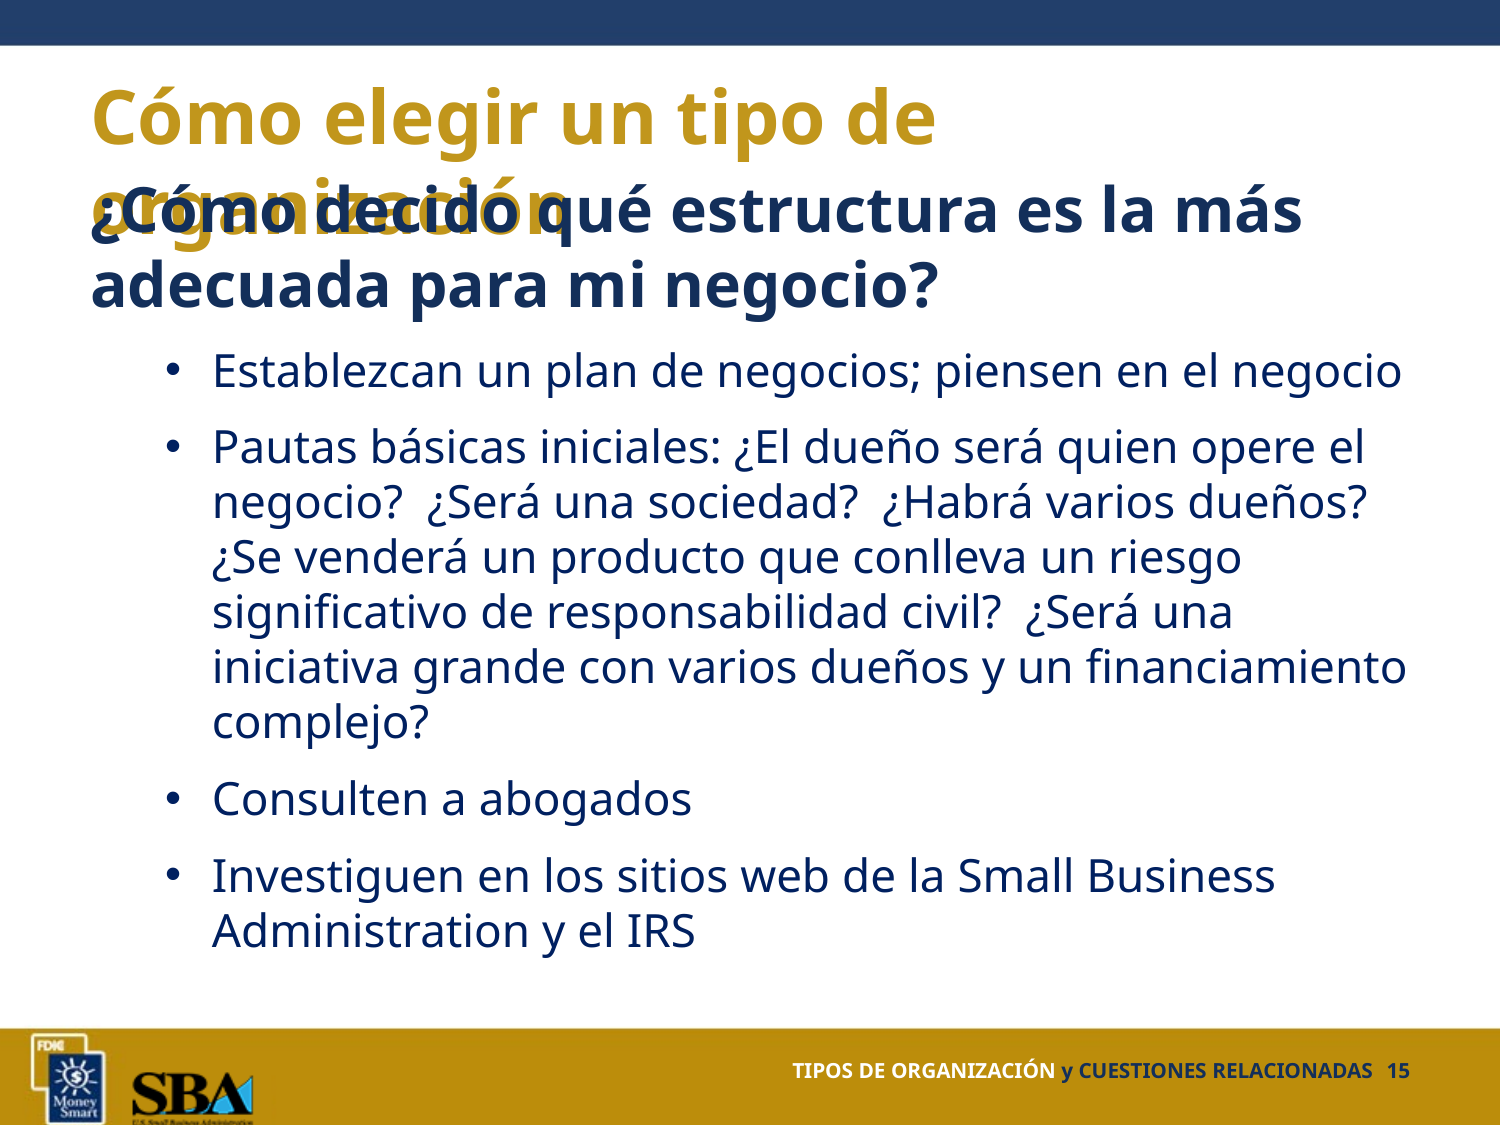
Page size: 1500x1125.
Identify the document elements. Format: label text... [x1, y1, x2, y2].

title Cómo elegir un tipo de organización [74, 62, 1426, 162]
picture [0, 0, 1500, 1125]
list ¿Cómo decido qué estructura es la más adecuada para mi negocio? Establezcan un plan de negocios; piensen en el negocio Pautas básicas iniciales: ¿El dueño será quien opere el negocio? ¿Será una sociedad? ¿Habrá varios dueños? ¿Se venderá un producto que conlleva un riesgo significativo de responsabilidad civil? ¿Será una iniciativa grande con varios dueños y un financiamiento complejo? Consulten a abogados Investiguen en los sitios web de la Small Business Administration y el IRS [74, 162, 1426, 1026]
